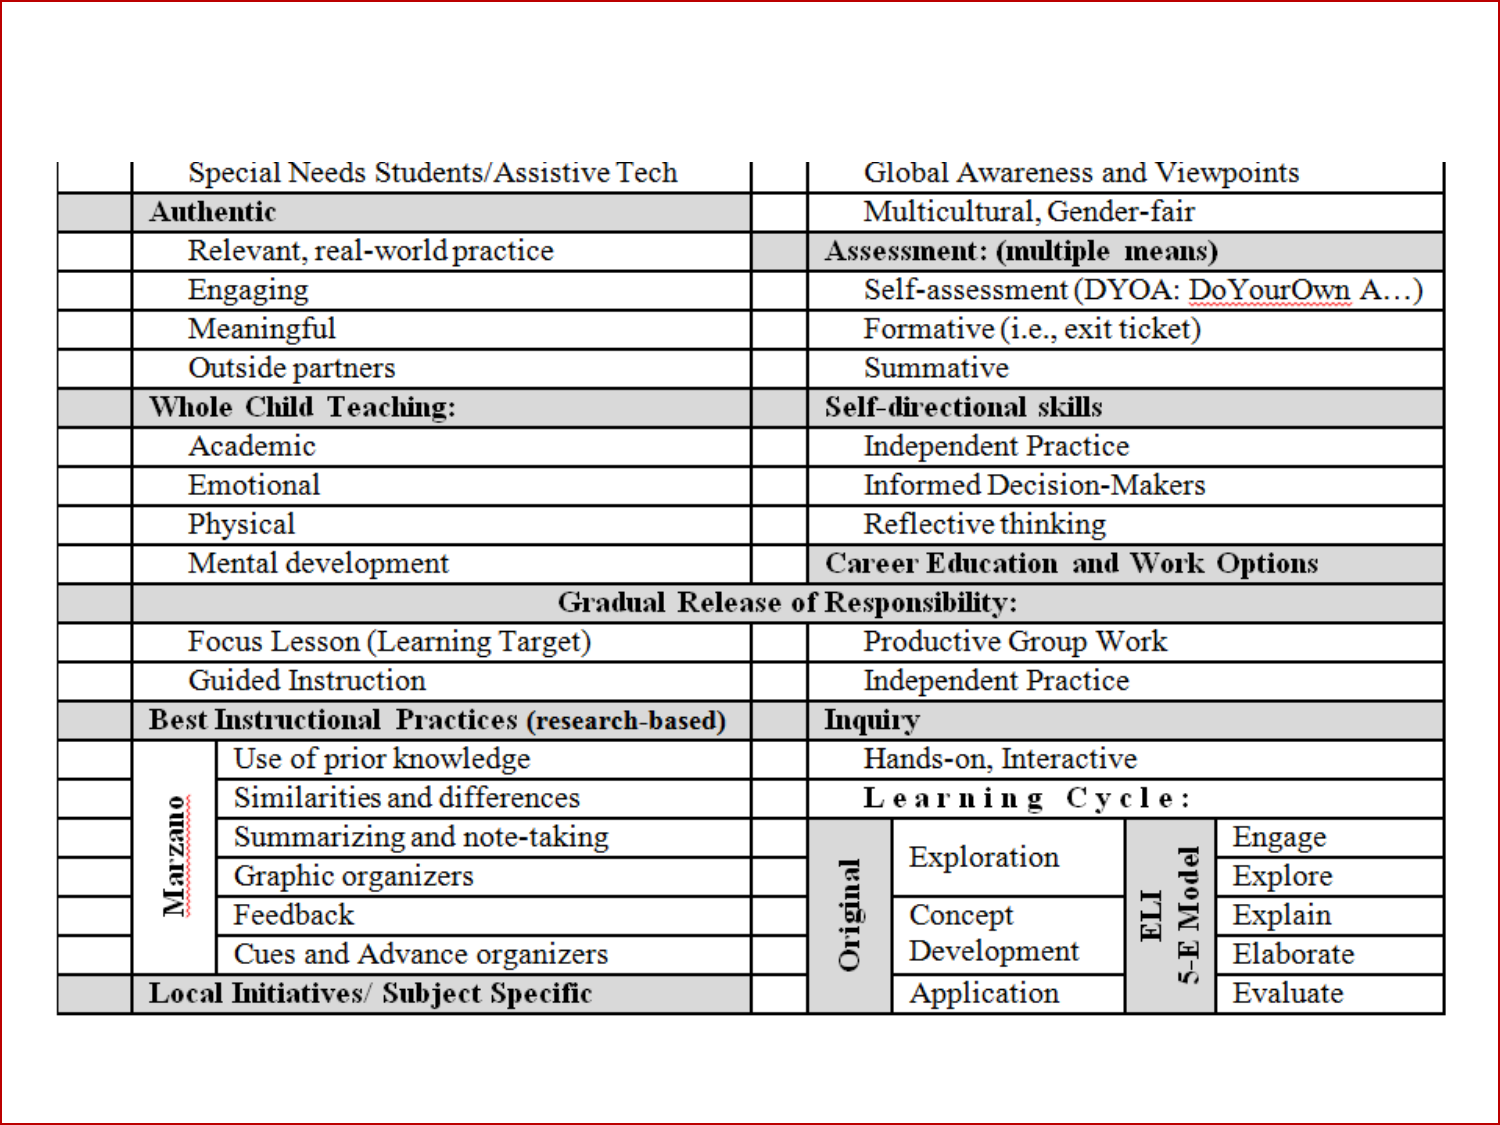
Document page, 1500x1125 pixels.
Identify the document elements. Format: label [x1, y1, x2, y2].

text_box [0, 0, 1500, 1125]
picture [29, 162, 1471, 1040]
